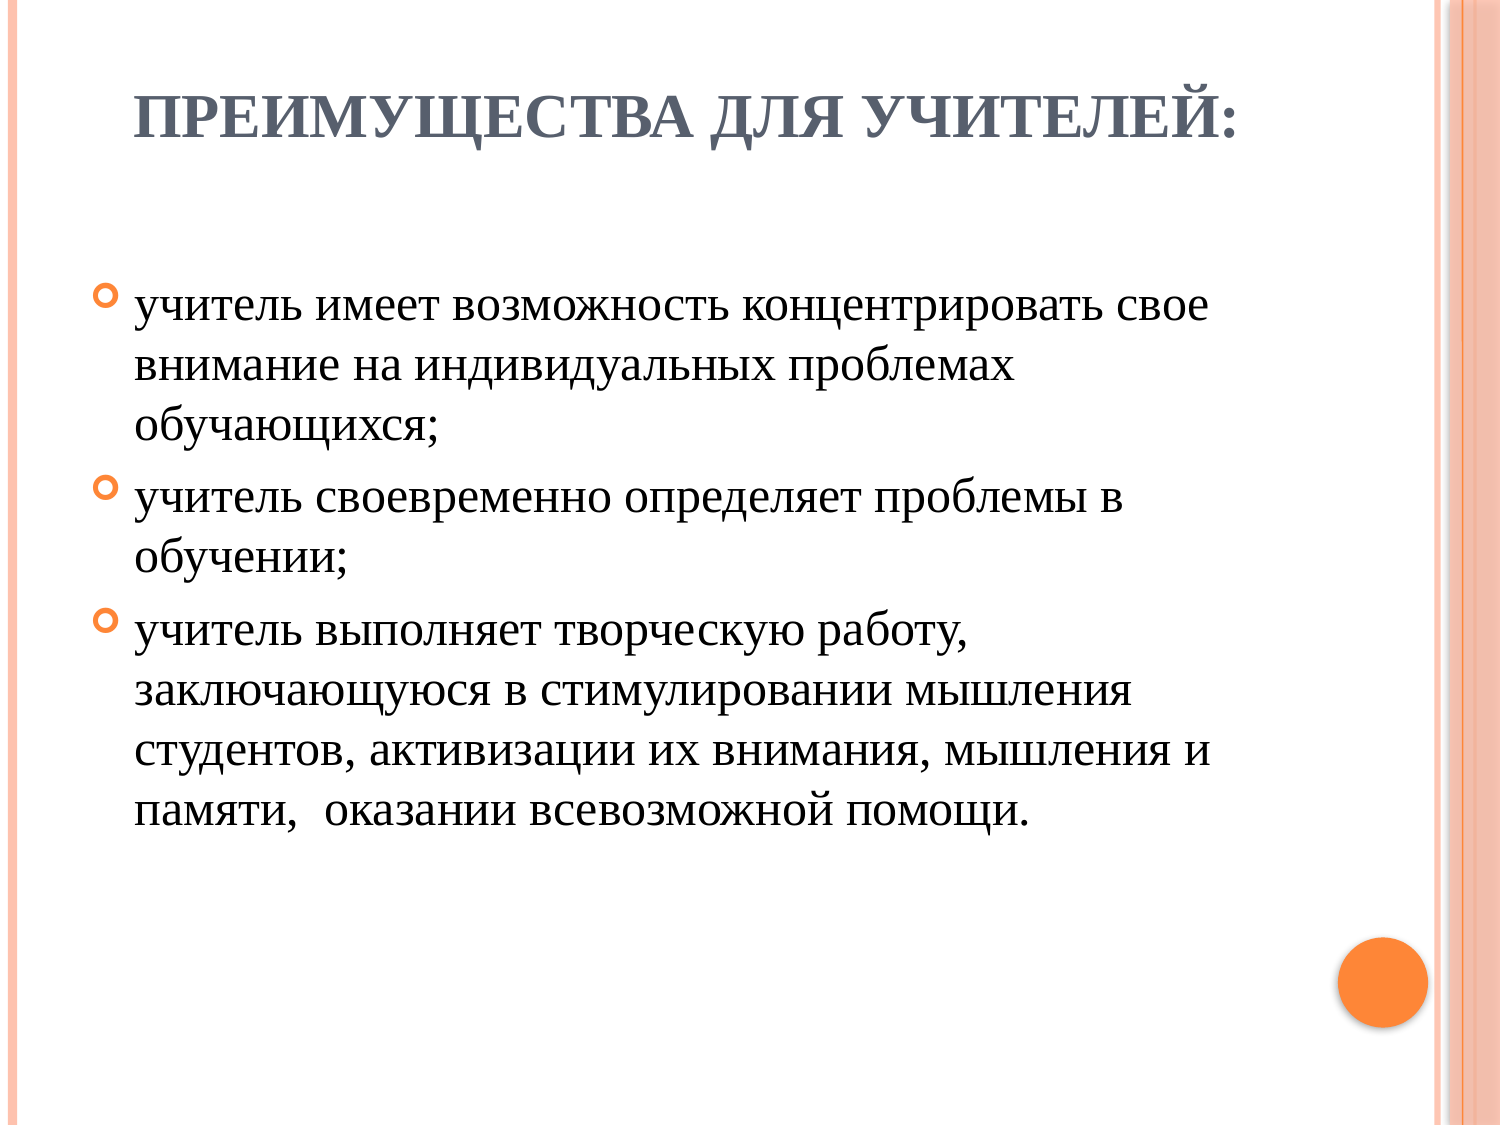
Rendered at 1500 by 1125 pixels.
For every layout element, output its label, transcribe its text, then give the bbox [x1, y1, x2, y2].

list учитель имеет возможность концентрировать свое внимание на индивидуальных проблемах обучающихся; учитель своевременно определяет проблемы в обучении; учитель выполняет творческую работу, заключающуюся в стимулировании мышления студентов, активизации их внимания, мышления и памяти, оказании всевозможной помощи. [74, 262, 1301, 1063]
title Преимущества для учителей: [75, 45, 1300, 233]
